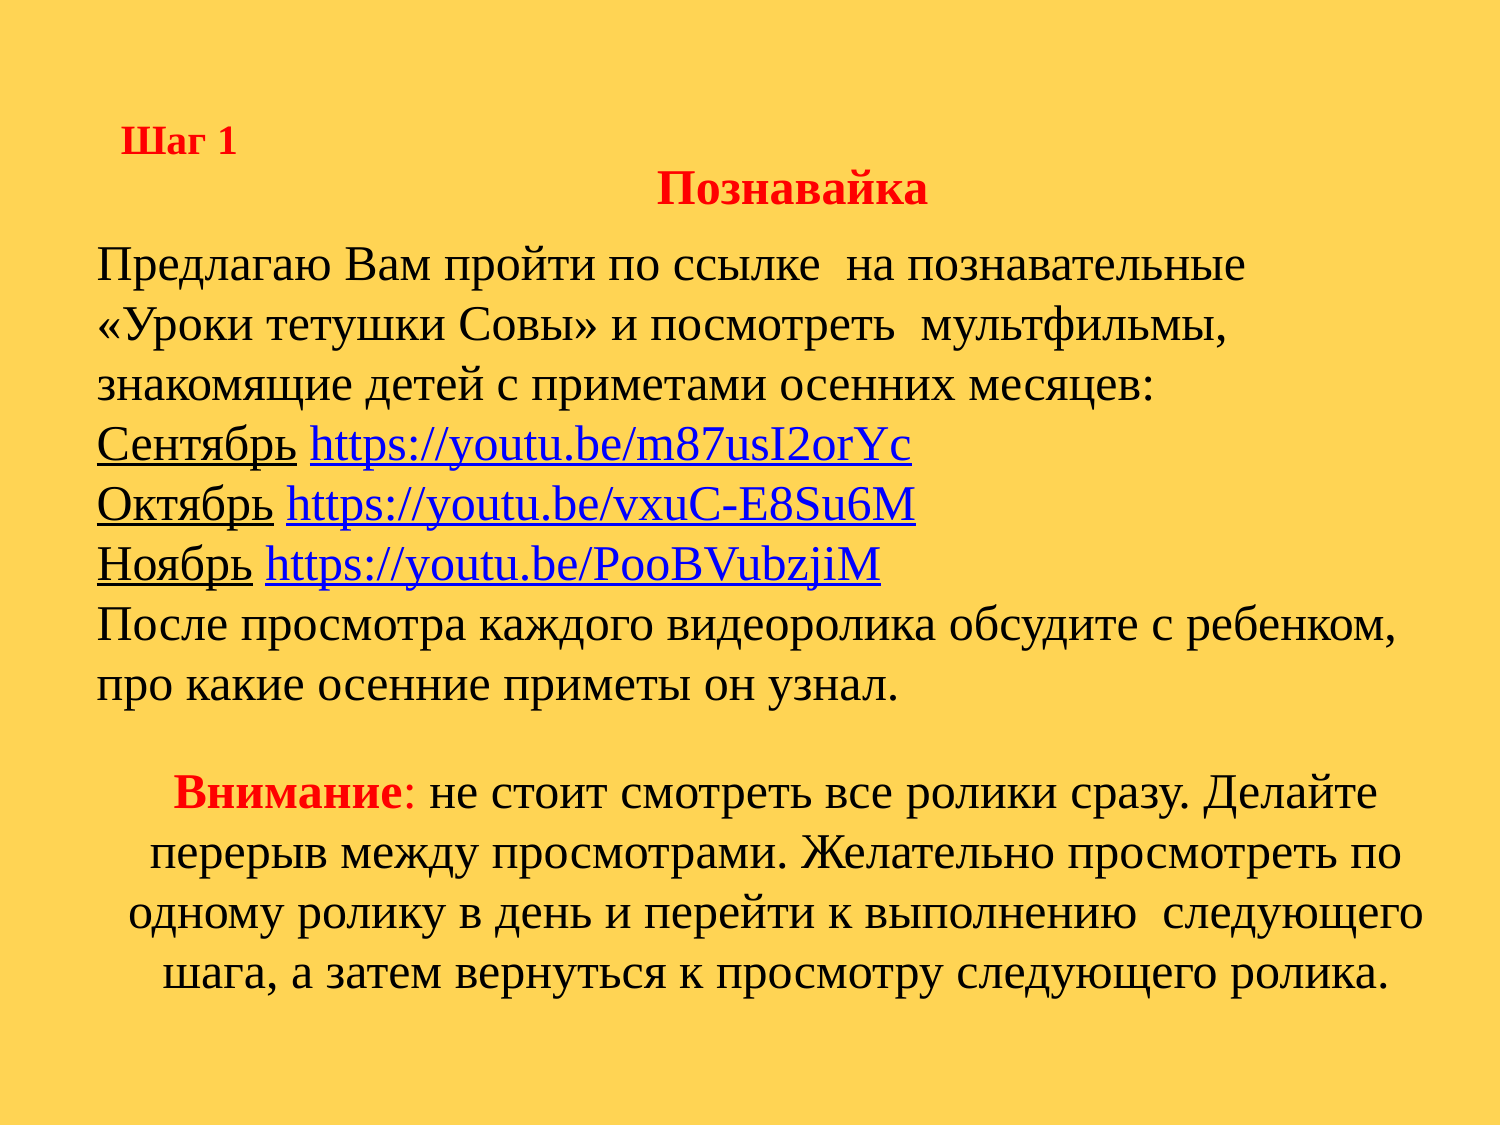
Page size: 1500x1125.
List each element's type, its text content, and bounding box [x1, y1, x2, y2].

text_box Внимание: не стоит смотреть все ролики сразу. Делайте перерыв между просмотрами. Желательно просмотреть по одному ролику в день и перейти к выполнению следующего шага, а затем вернуться к просмотру следующего ролика. [81, 751, 1471, 1007]
text_box Познавайка [398, 147, 1196, 222]
text_box Предлагаю Вам пройти по ссылке на познавательные «Уроки тетушки Совы» и посмотреть мультфильмы, знакомящие детей с приметами осенних месяцев: Сентябрь https://youtu.be/m87usI2orYc Октябрь https://youtu.be/vxuC-E8Su6M Ноябрь https://youtu.be/PooBVubzjiM После просмотра каждого видеоролика обсудите с ребенком, про какие осенние приметы он узнал. [81, 222, 1436, 751]
text_box Шаг 1 [106, 105, 254, 171]
